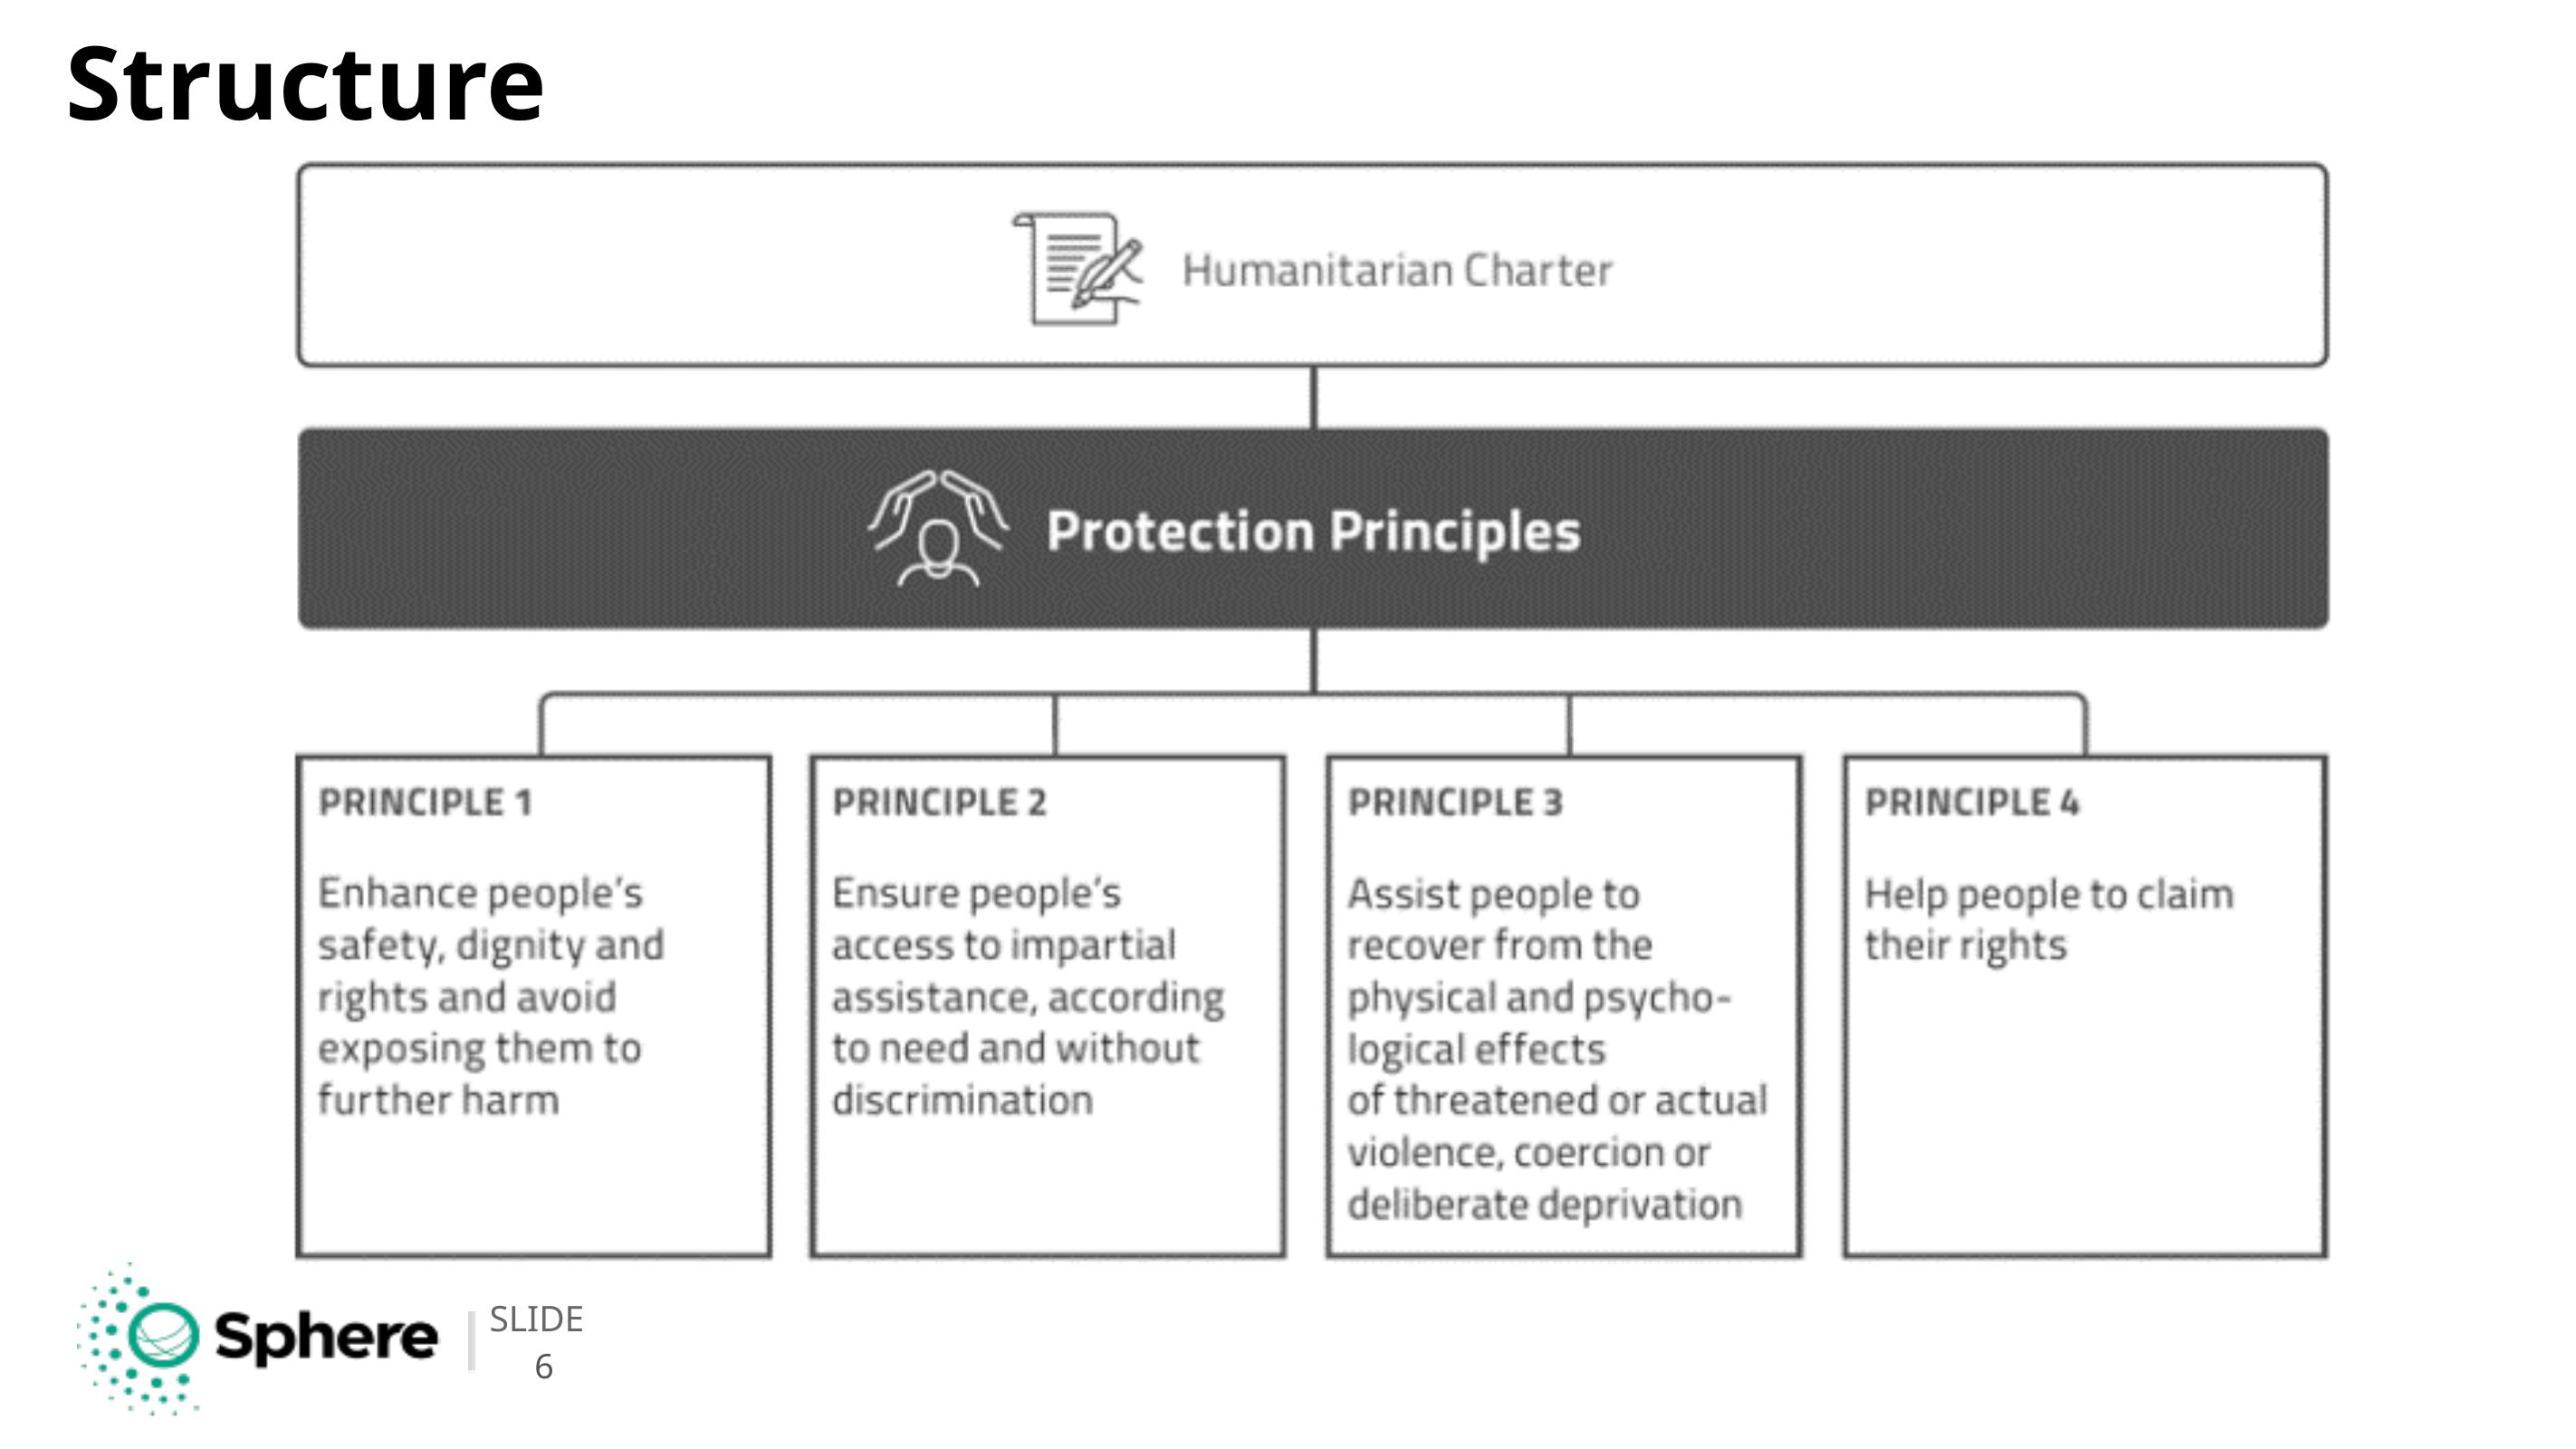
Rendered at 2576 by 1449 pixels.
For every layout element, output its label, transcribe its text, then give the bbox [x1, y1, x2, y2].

picture [468, 1311, 479, 1338]
slide_number 6 [468, 1338, 620, 1439]
picture [77, 126, 2364, 1418]
title Structure [57, 10, 2538, 179]
